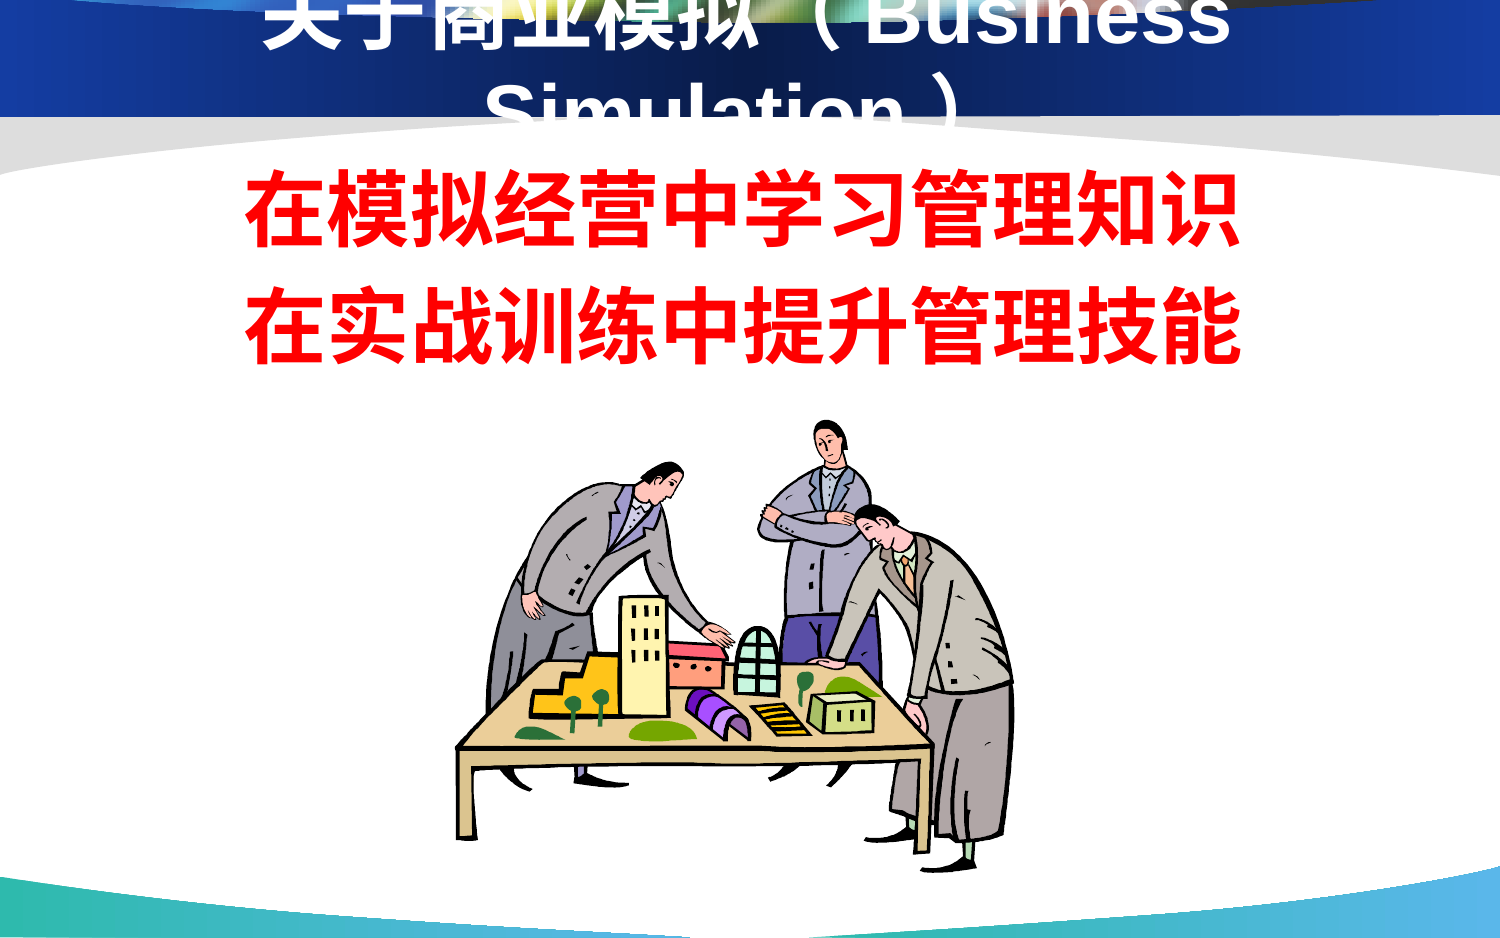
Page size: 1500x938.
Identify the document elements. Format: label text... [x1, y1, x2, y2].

title 关于商业模拟（Business Simulation） [0, 5, 1500, 115]
list 在模拟经营中学习管理知识 在实战训练中提升管理技能 [52, 149, 1434, 766]
picture [78, 0, 1372, 5]
picture [454, 413, 1022, 880]
